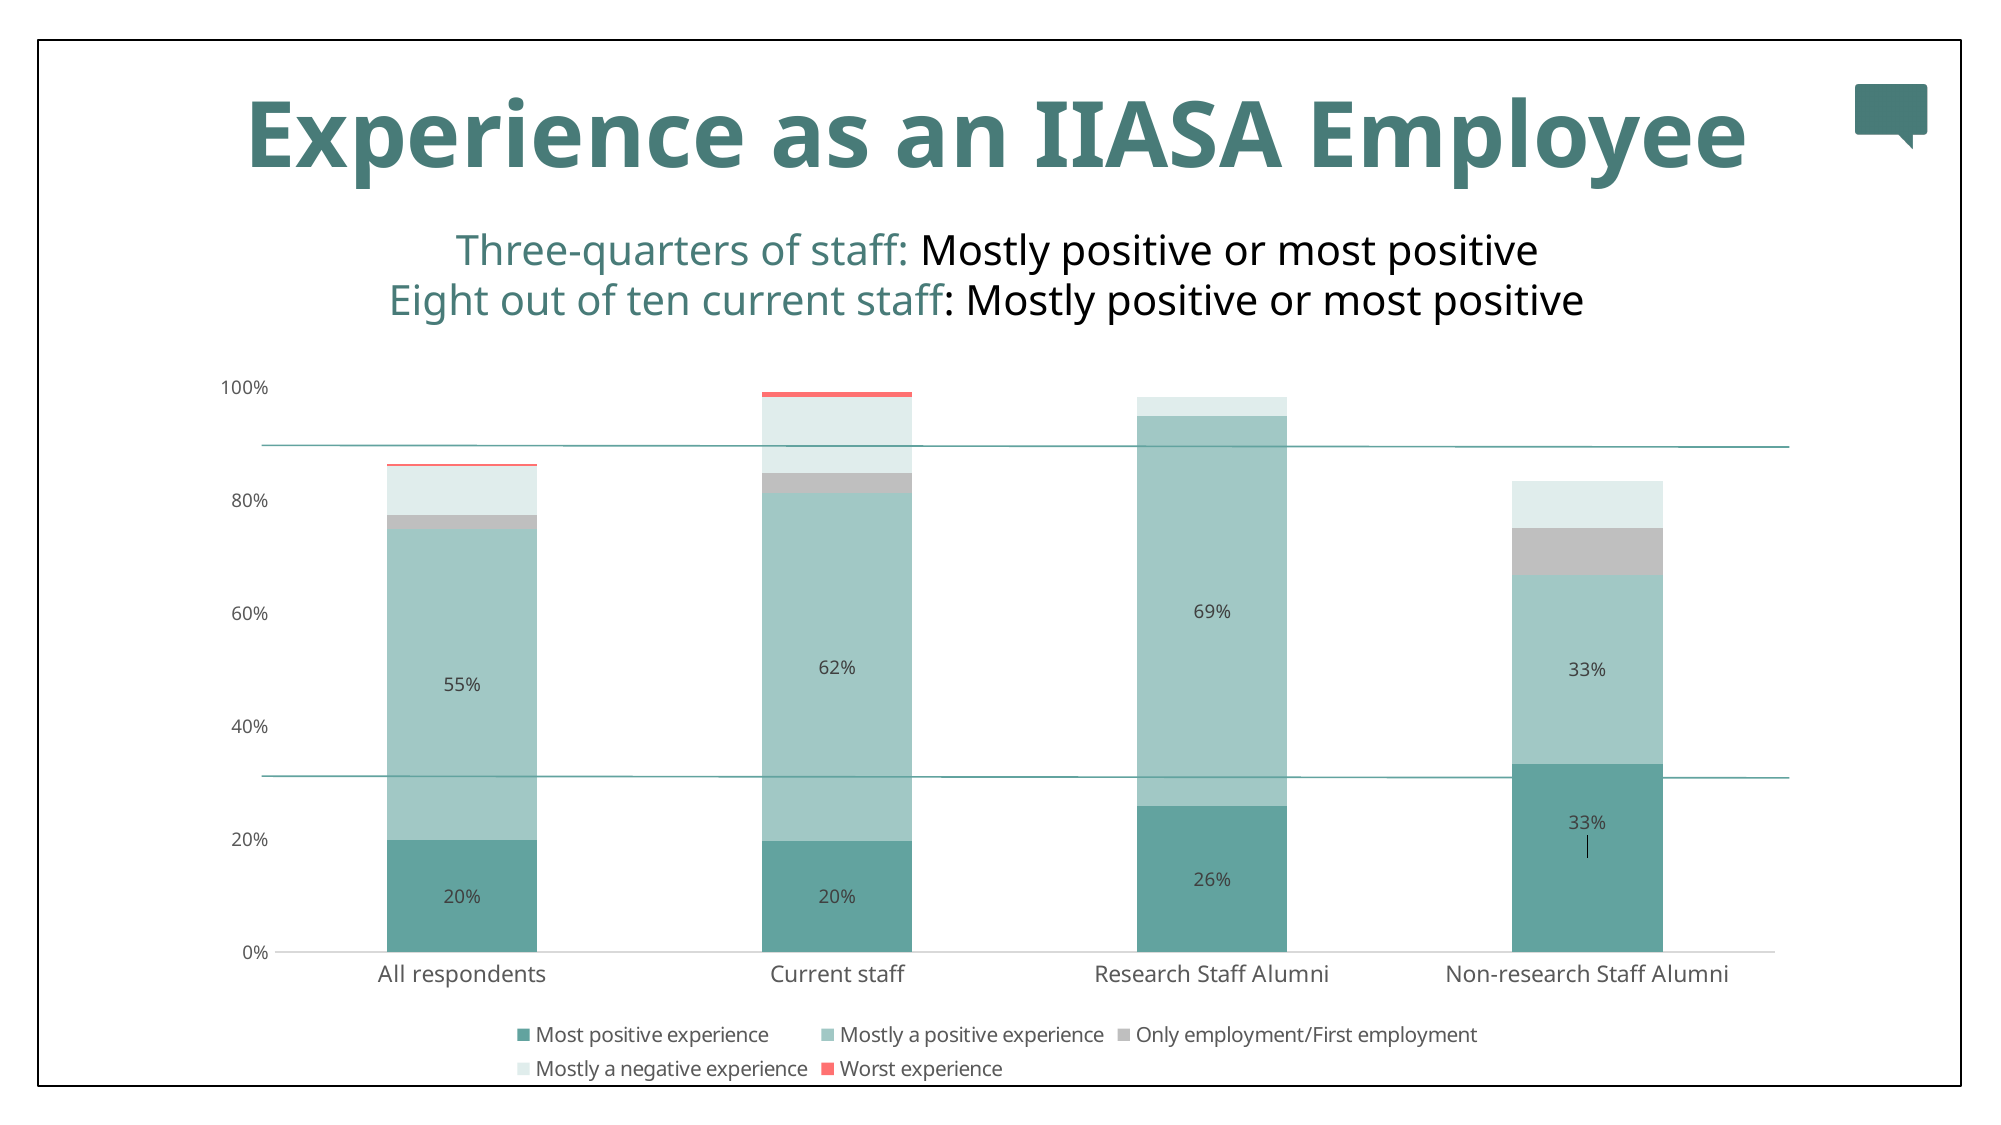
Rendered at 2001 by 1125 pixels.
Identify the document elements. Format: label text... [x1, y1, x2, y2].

picture [1840, 65, 1942, 168]
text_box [261, 775, 1790, 779]
chart [187, 358, 1808, 1090]
title Experience as an IIASA Employee [187, 63, 1808, 213]
text_box Three-quarters of staff: Mostly positive or most positive Eight out of ten current staff: Mostly positive or most positive [31, 216, 1964, 332]
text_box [261, 444, 1790, 448]
